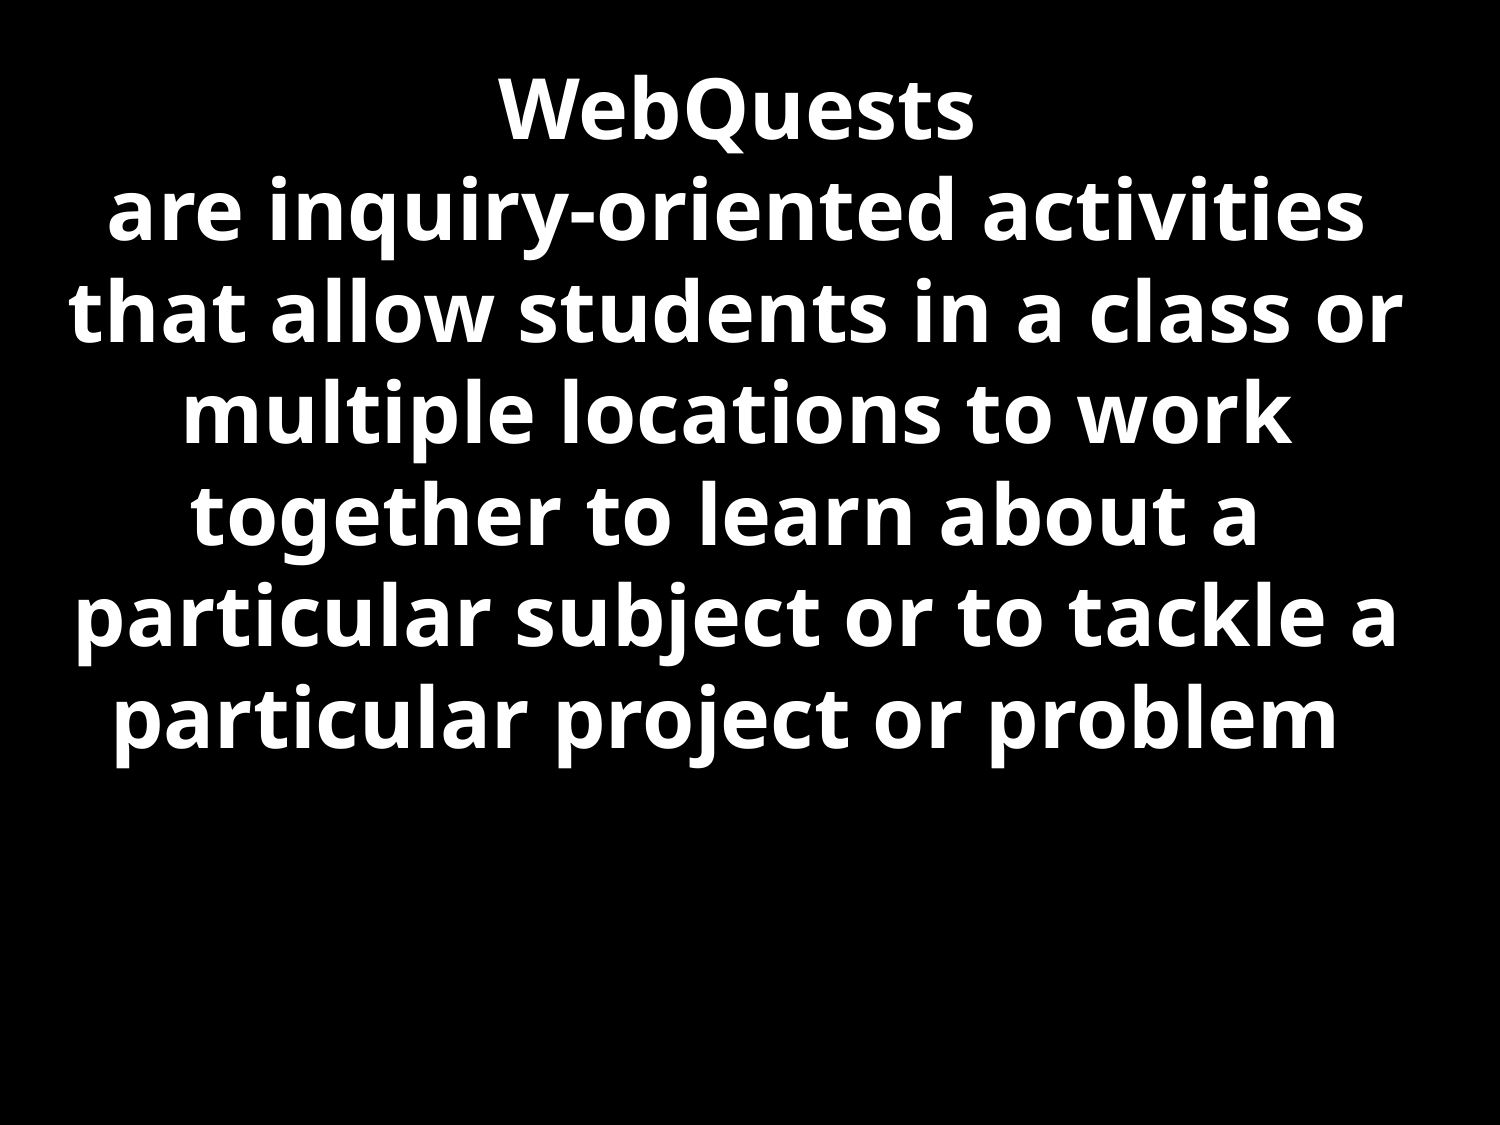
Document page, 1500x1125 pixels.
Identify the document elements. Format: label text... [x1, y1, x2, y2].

title WebQuests are inquiry-oriented activities that allow students in a class or multiple locations to work together to learn about a particular subject or to tackle a particular project or problem [50, 45, 1425, 775]
